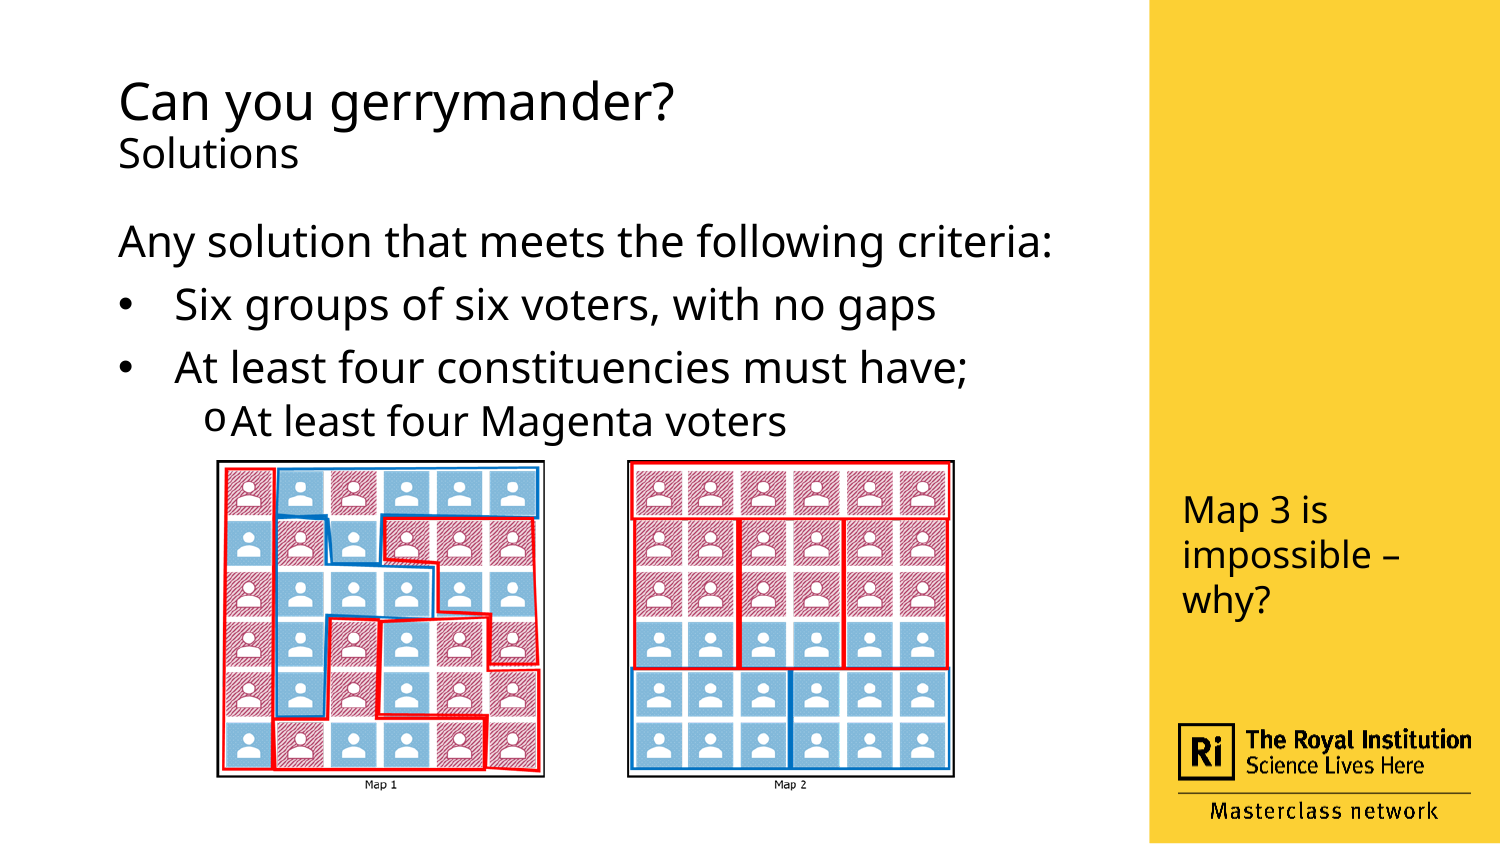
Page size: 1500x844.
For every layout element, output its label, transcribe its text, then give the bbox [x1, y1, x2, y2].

picture [1149, 702, 1500, 844]
title Can you gerrymander? Solutions [103, 44, 1397, 208]
picture [158, 460, 1014, 798]
list Any solution that meets the following criteria: Six groups of six voters, with no gaps At least four constituencies must have; At least four Magenta voters [103, 212, 1397, 456]
text_box Map 3 is impossible – why? [1166, 479, 1472, 629]
